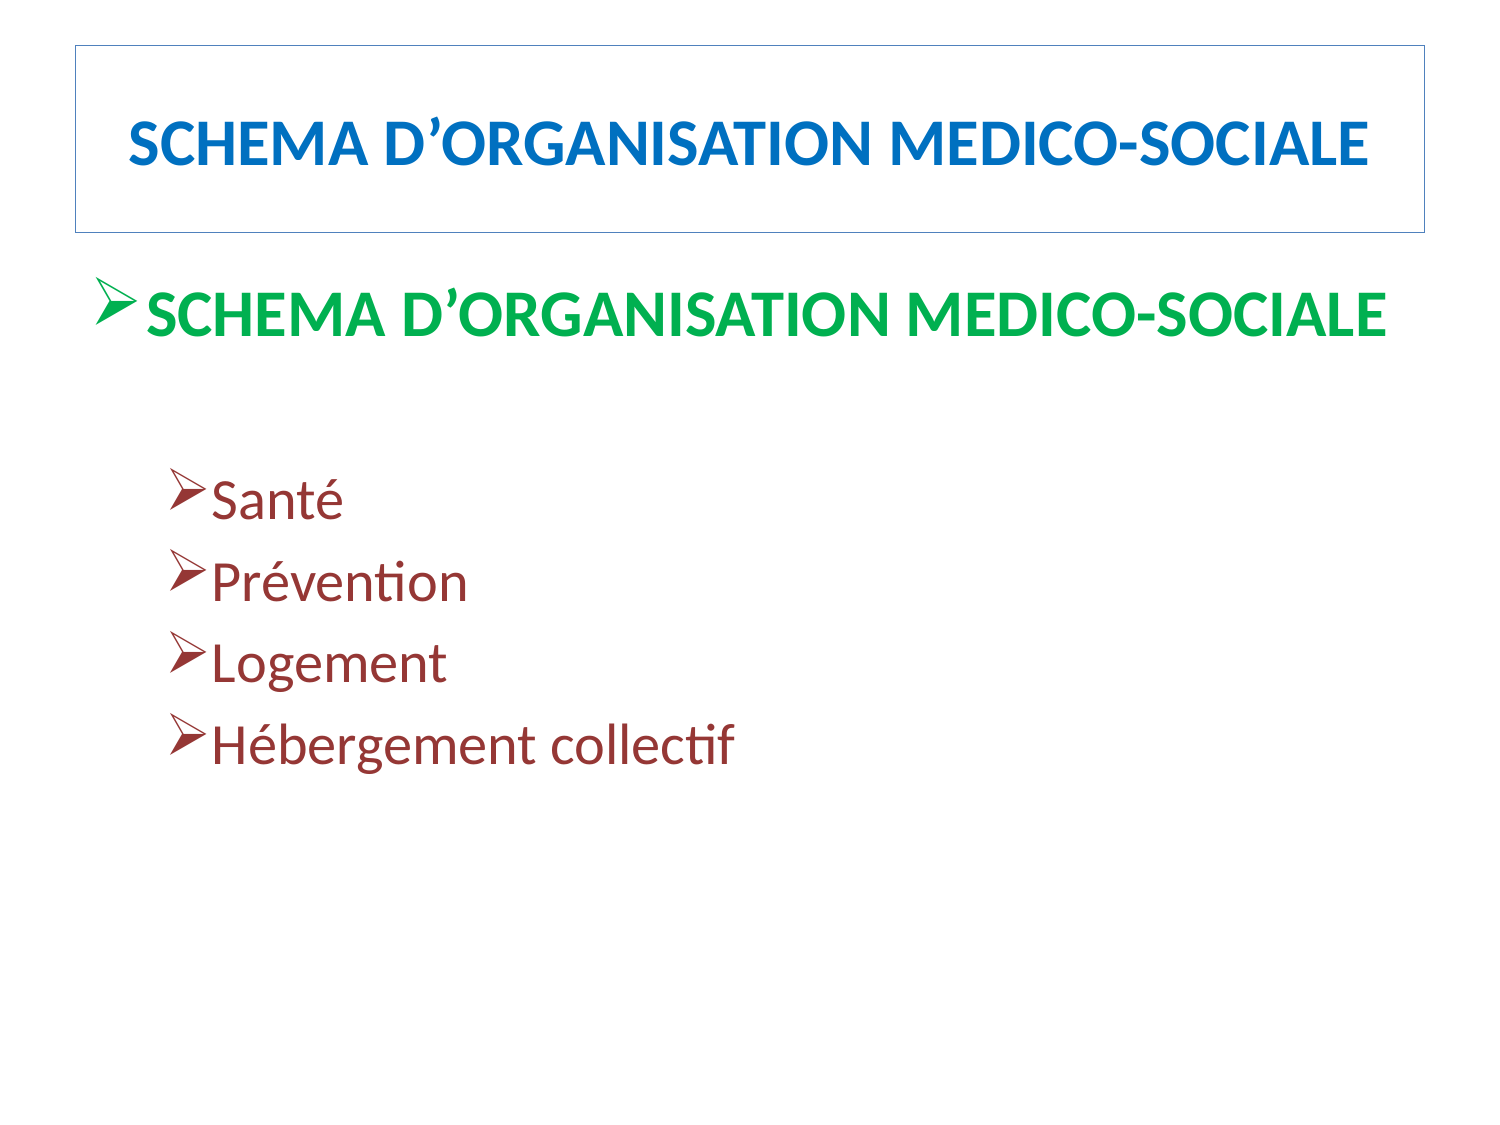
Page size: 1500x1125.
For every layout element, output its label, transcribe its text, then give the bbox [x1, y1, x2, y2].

list SCHEMA D’ORGANISATION MEDICO-SOCIALE Santé Prévention Logement Hébergement collectif [75, 262, 1425, 1005]
title SCHEMA D’ORGANISATION MEDICO-SOCIALE [75, 45, 1425, 233]
